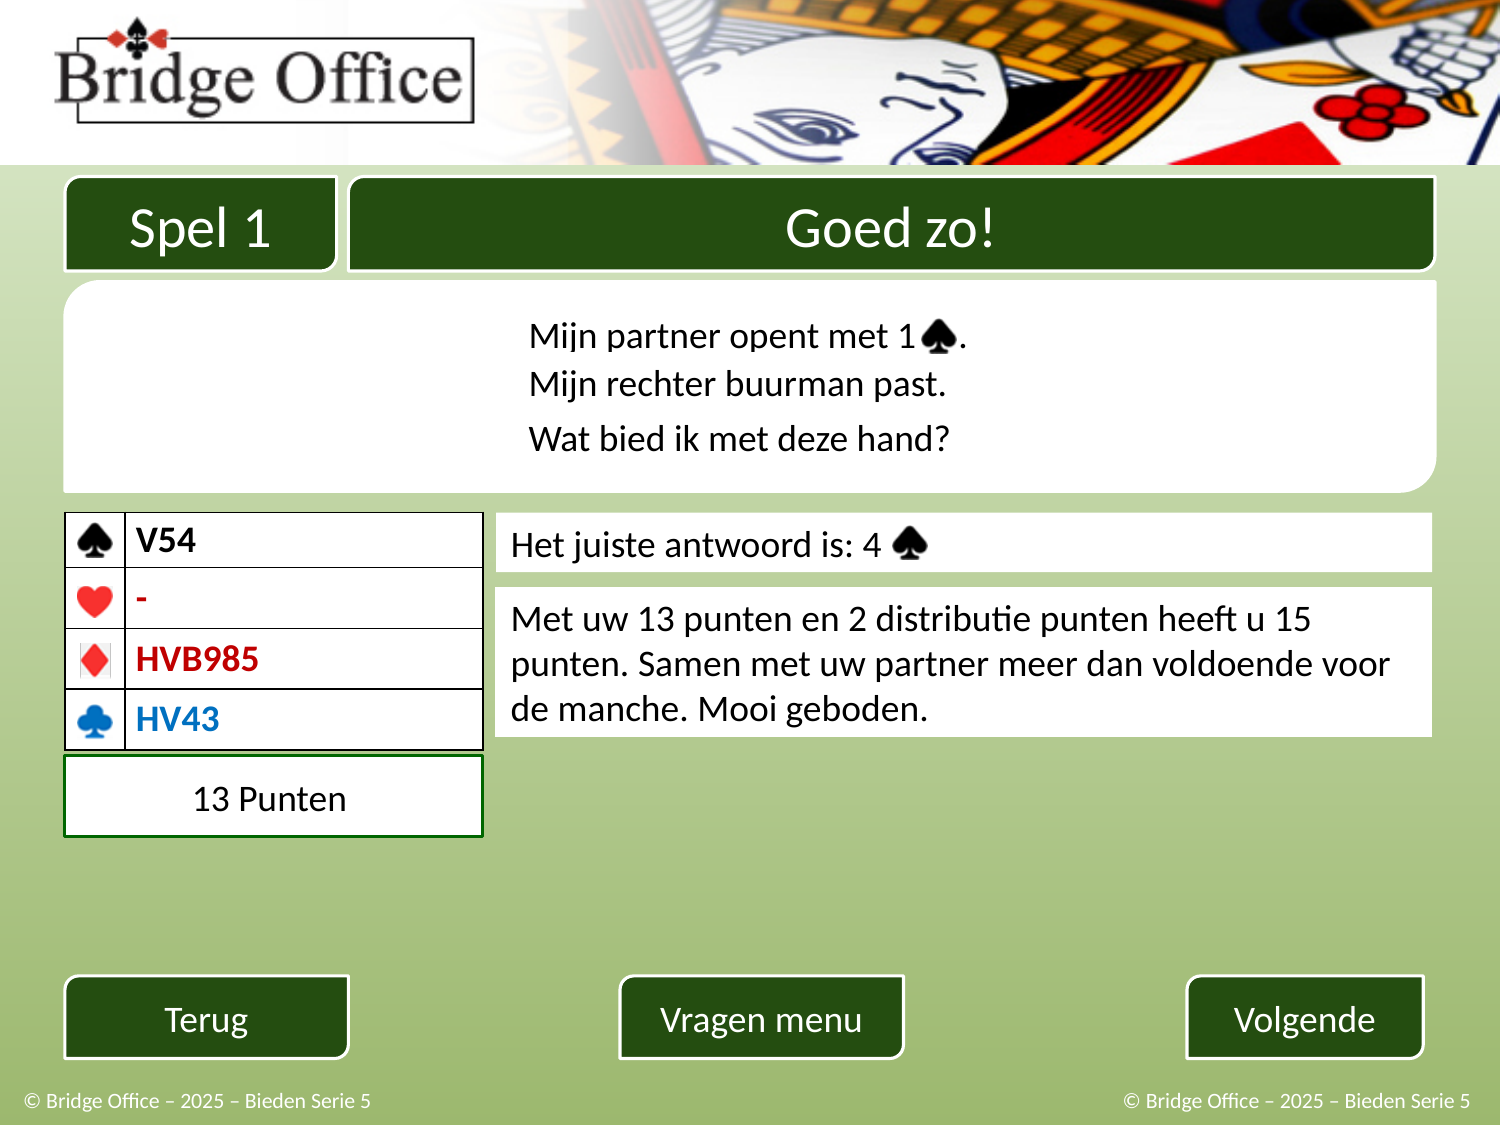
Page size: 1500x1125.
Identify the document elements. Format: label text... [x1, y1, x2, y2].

text_box Terug [63, 974, 350, 1061]
picture [77, 703, 114, 740]
text_box Mijn rechter buurman past. [513, 352, 987, 406]
table_cell [66, 629, 124, 688]
picture [77, 585, 114, 618]
text_box Goed zo! [346, 179, 1437, 273]
table_cell [66, 568, 124, 628]
text_box Volgende [1185, 974, 1425, 1061]
text_box 13 Punten [63, 754, 484, 838]
text_box Vragen menu [618, 974, 906, 1061]
picture [77, 521, 114, 558]
table_cell HV43 [126, 690, 482, 749]
picture [920, 318, 957, 354]
picture [77, 643, 114, 679]
picture [892, 524, 928, 561]
table_cell [66, 690, 124, 749]
table_cell - [126, 568, 482, 628]
text_box [63, 280, 1437, 493]
table_header V54 [126, 513, 482, 567]
text_box Spel 1 [63, 179, 339, 273]
text_box Wat bied ik met deze hand? [513, 406, 987, 467]
text_box Mijn partner opent met 1 . [513, 303, 1022, 364]
text_box Met uw 13 punten en 2 distributie punten heeft u 15 punten. Samen met uw partner meer dan voldoende voor de manche. Mooi geboden. [495, 587, 1432, 737]
text_box © Bridge Office – 2025 – Bieden Serie 5 [8, 1079, 393, 1121]
table_cell HVB985 [126, 629, 482, 688]
text_box © Bridge Office – 2025 – Bieden Serie 5 [1107, 1079, 1500, 1121]
table_header - [66, 513, 124, 567]
picture [0, 0, 1500, 166]
text_box Het juiste antwoord is: 4 [496, 512, 1433, 573]
